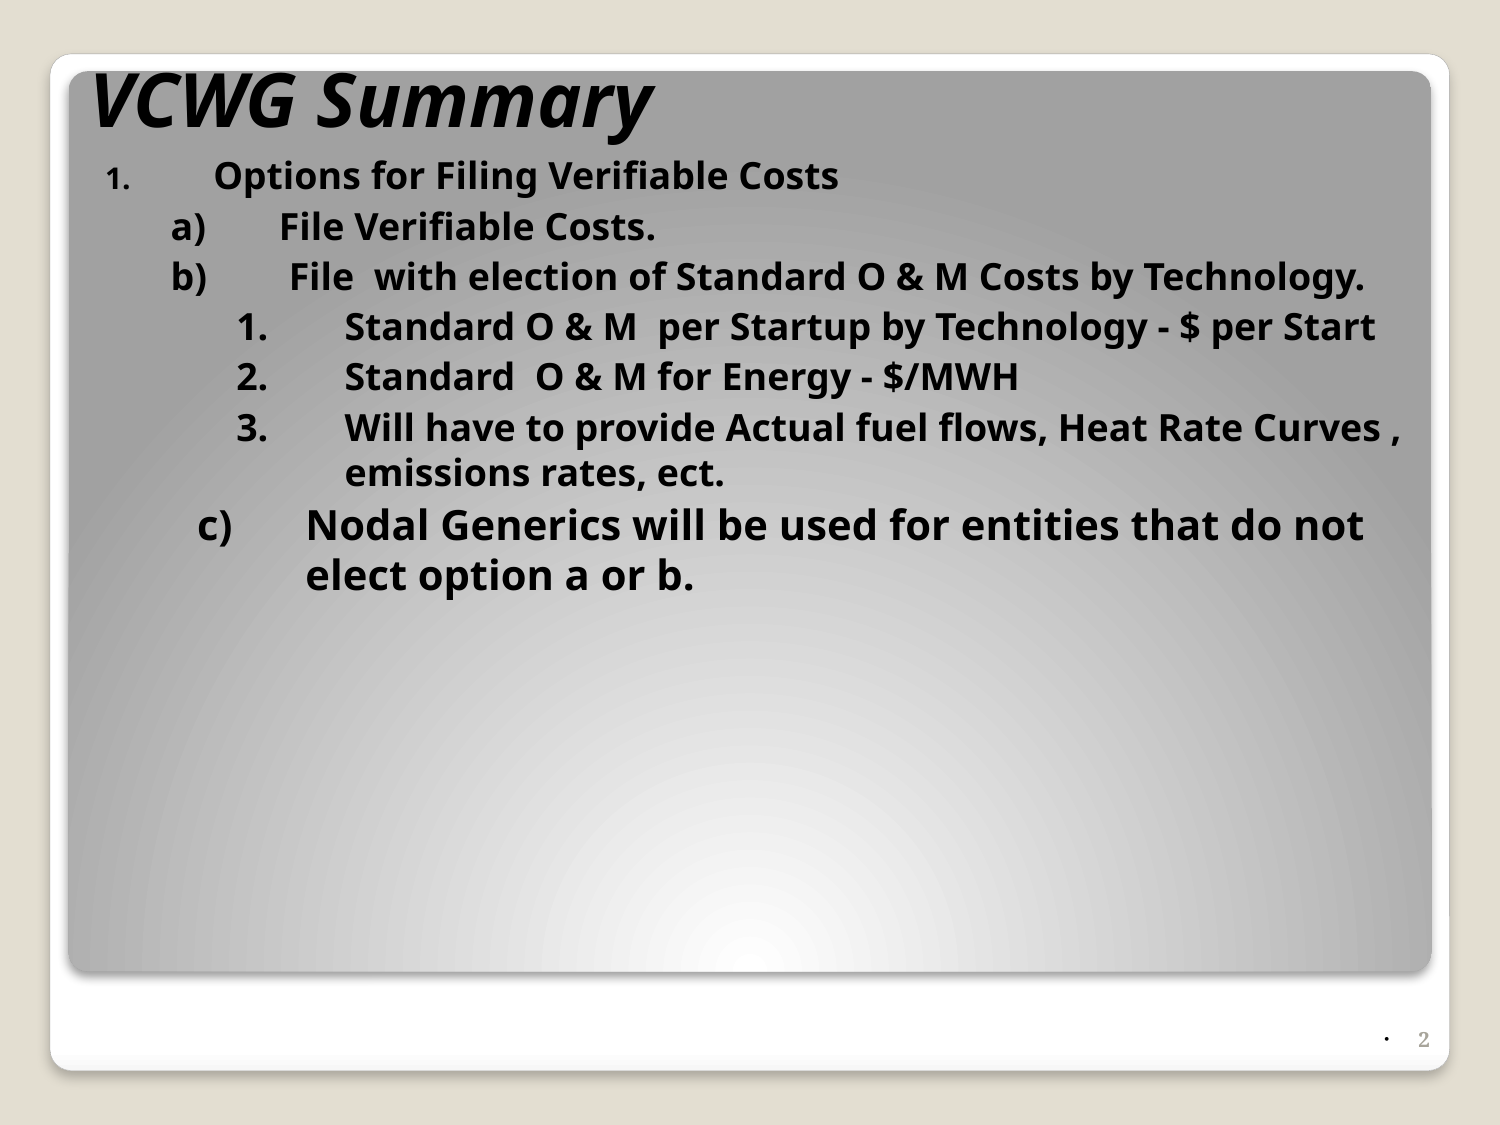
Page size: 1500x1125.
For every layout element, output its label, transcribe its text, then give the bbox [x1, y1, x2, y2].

list Options for Filing Verifiable Costs File Verifiable Costs. File with election of Standard O & M Costs by Technology. Standard O & M per Startup by Technology - $ per Start Standard O & M for Energy - $/MWH Will have to provide Actual fuel flows, Heat Rate Curves , emissions rates, ect. Nodal Generics will be used for entities that do not elect option a or b. [74, 137, 1438, 1076]
title VCWG Summary [75, 45, 1425, 137]
slide_number 2 [1438, 1002, 1445, 1063]
